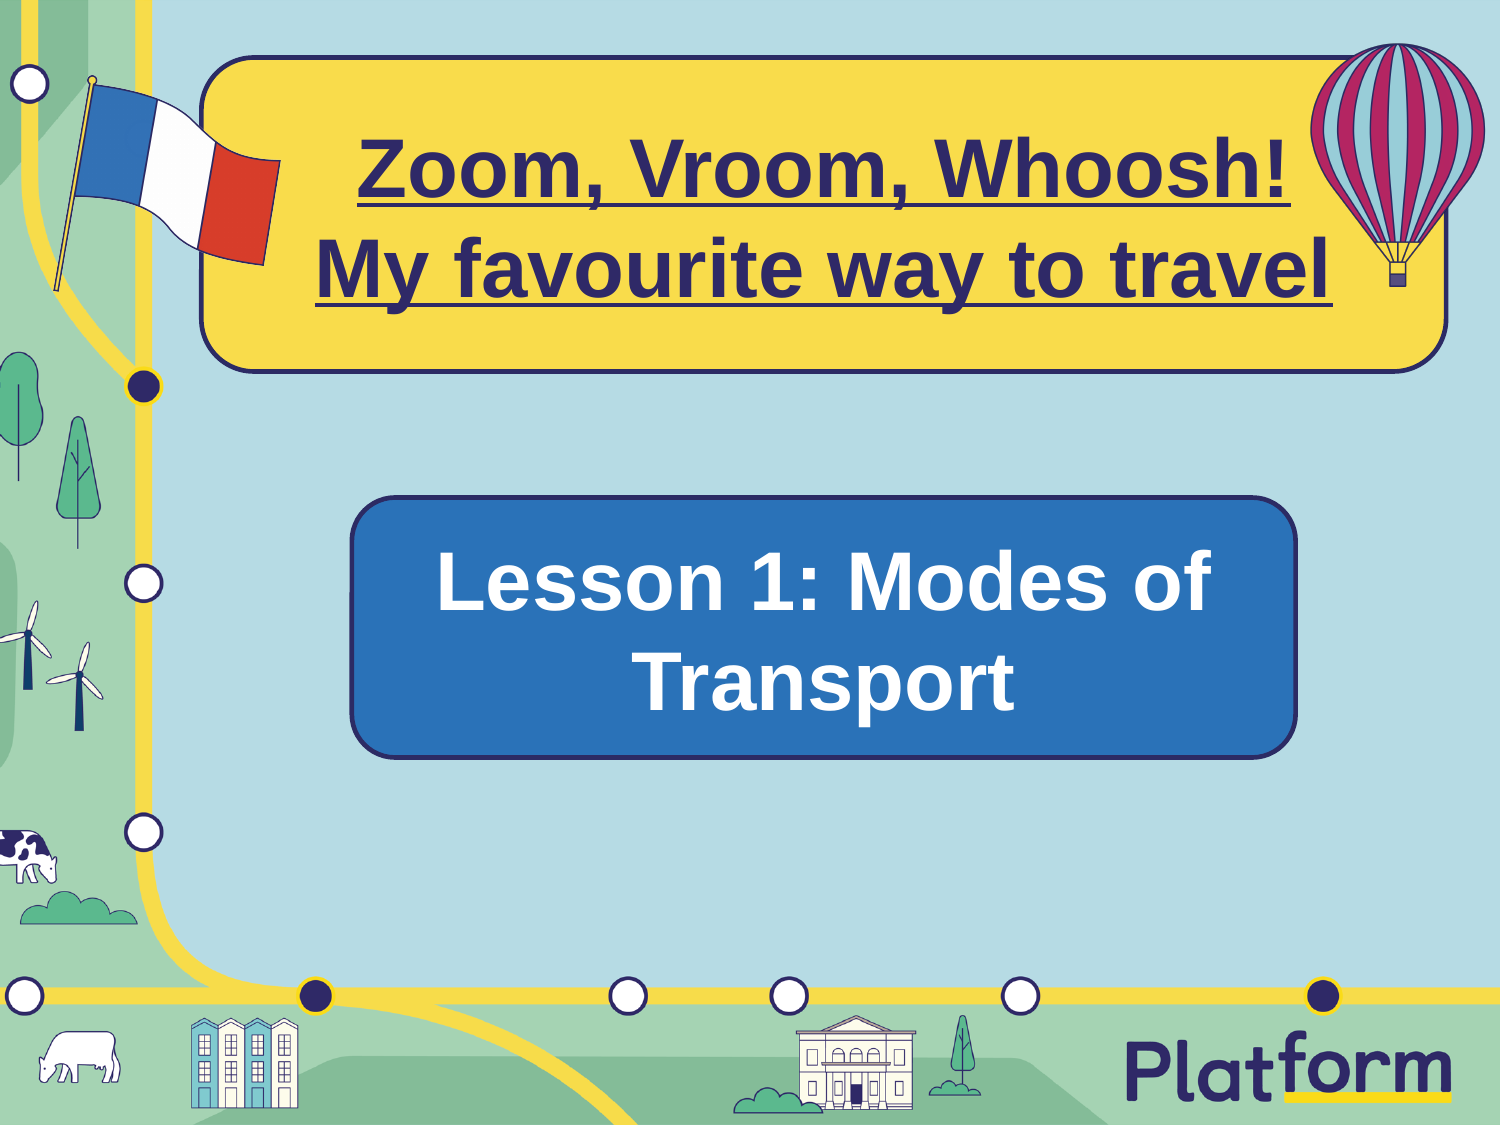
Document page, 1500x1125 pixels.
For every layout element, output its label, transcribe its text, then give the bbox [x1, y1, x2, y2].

text_box Lesson 1: Modes of Transport [351, 497, 1296, 758]
text_box Zoom, Vroom, Whoosh! My favourite way to travel [201, 57, 1447, 372]
picture [0, 0, 1500, 1125]
